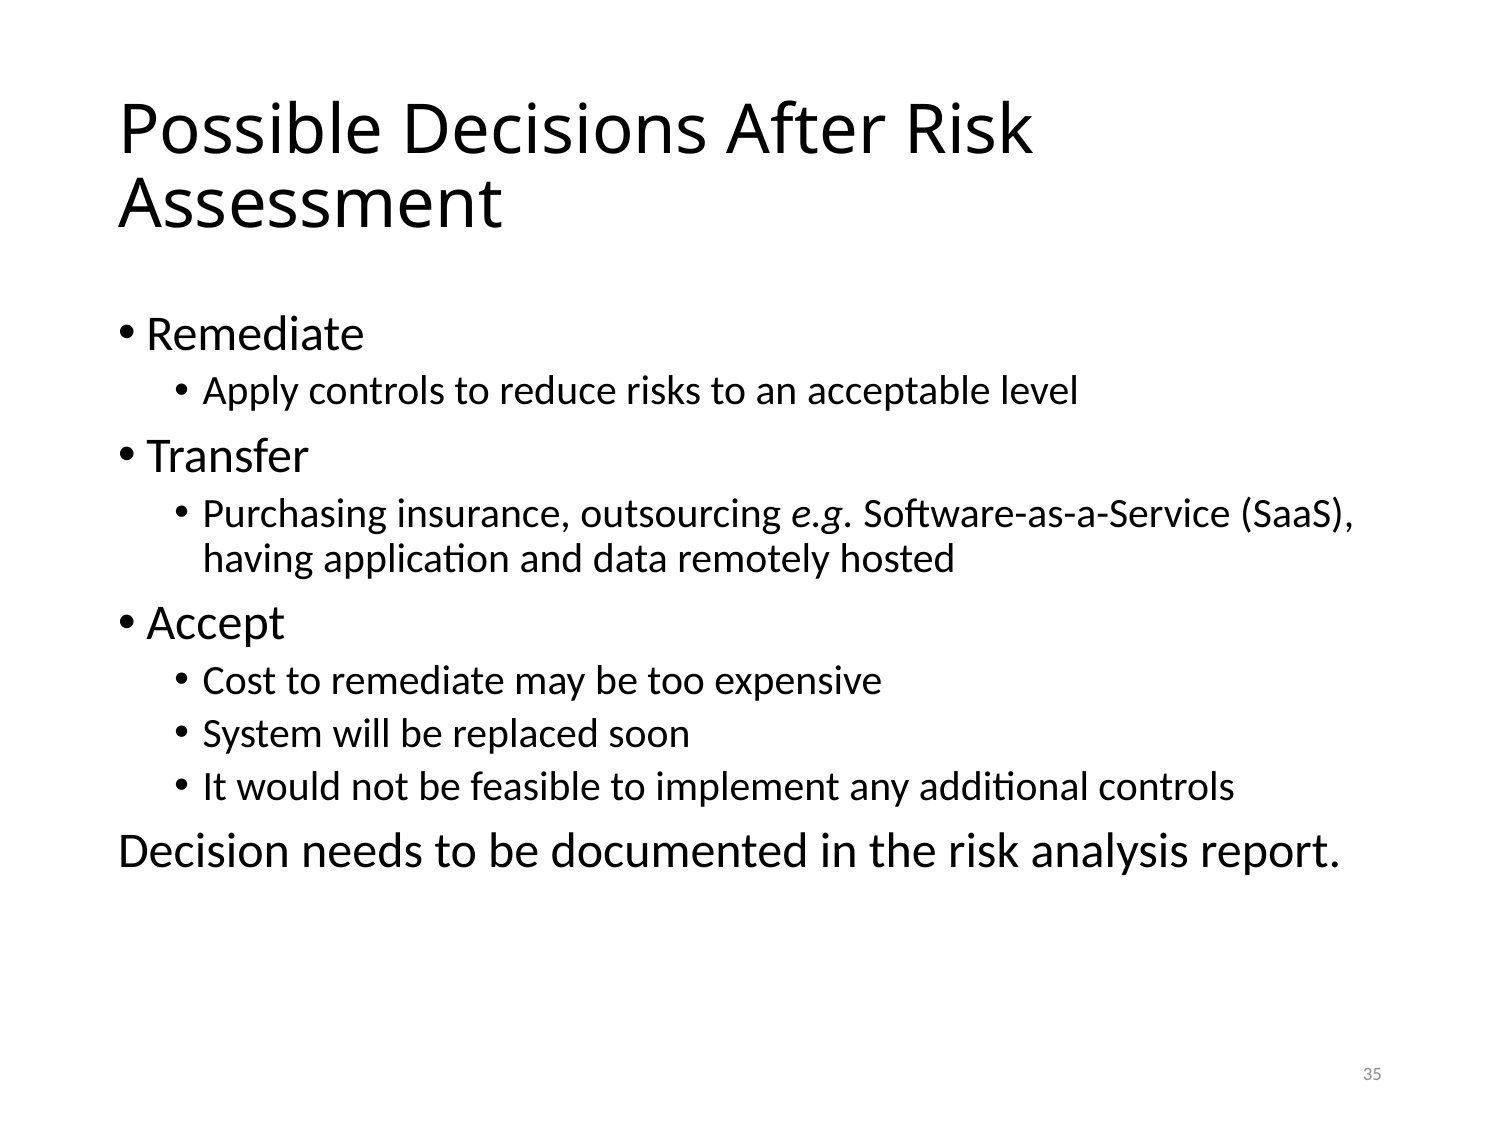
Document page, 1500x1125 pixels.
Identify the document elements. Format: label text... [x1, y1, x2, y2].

list Remediate Apply controls to reduce risks to an acceptable level Transfer Purchasing insurance, outsourcing e.g. Software-as-a-Service (SaaS), having application and data remotely hosted Accept Cost to remediate may be too expensive System will be replaced soon It would not be feasible to implement any additional controls Decision needs to be documented in the risk analysis report. [103, 299, 1397, 1014]
title Possible Decisions After Risk Assessment [103, 59, 1397, 278]
slide_number 35 [1059, 1042, 1397, 1103]
